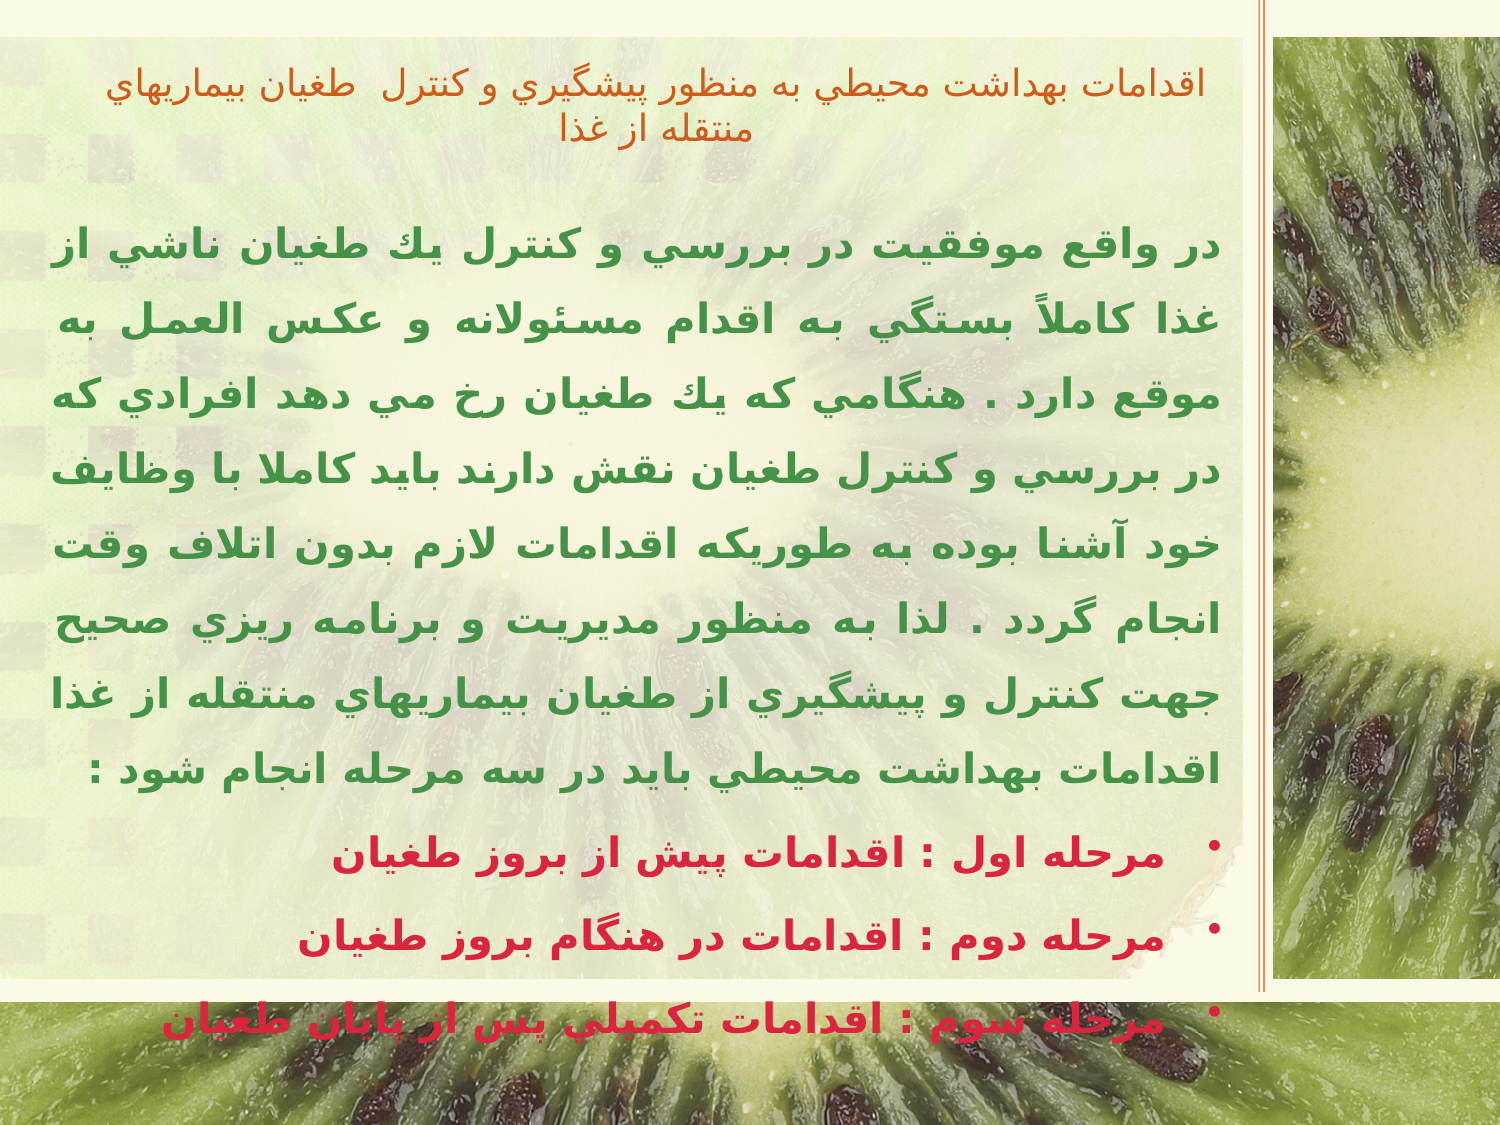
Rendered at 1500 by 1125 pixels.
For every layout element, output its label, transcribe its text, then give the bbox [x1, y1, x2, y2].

list در واقع موفقيت در بررسي و كنترل يك طغيان ناشي از غذا كاملاً بستگي به اقدام مسئولانه و عكس العمل به موقع دارد . هنگامي كه يك طغيان رخ مي دهد افرادي كه در بررسي و كنترل طغيان نقش دارند بايد كاملا با وظايف خود آشنا بوده به طوريكه اقدامات لازم بدون اتلاف وقت انجام گردد . لذا به منظور مديريت و برنامه ريزي صحيح جهت كنترل و پيشگيري از طغيان بيماريهاي منتقله از غذا اقدامات بهداشت محيطي بايد در سه مرحله انجام شود : مرحله اول : اقدامات پيش از بروز طغیان مرحله دوم : اقدامات در هنگام بروز طغیان مرحله سوم : اقدامات تكميلي پس از پايان طغیان [34, 184, 1238, 938]
title اقدامات بهداشت محيطي به منظور پيشگيري و كنترل طغیان بيماريهاي منتقله از غذا [74, 62, 1238, 184]
picture [0, 0, 1500, 1125]
